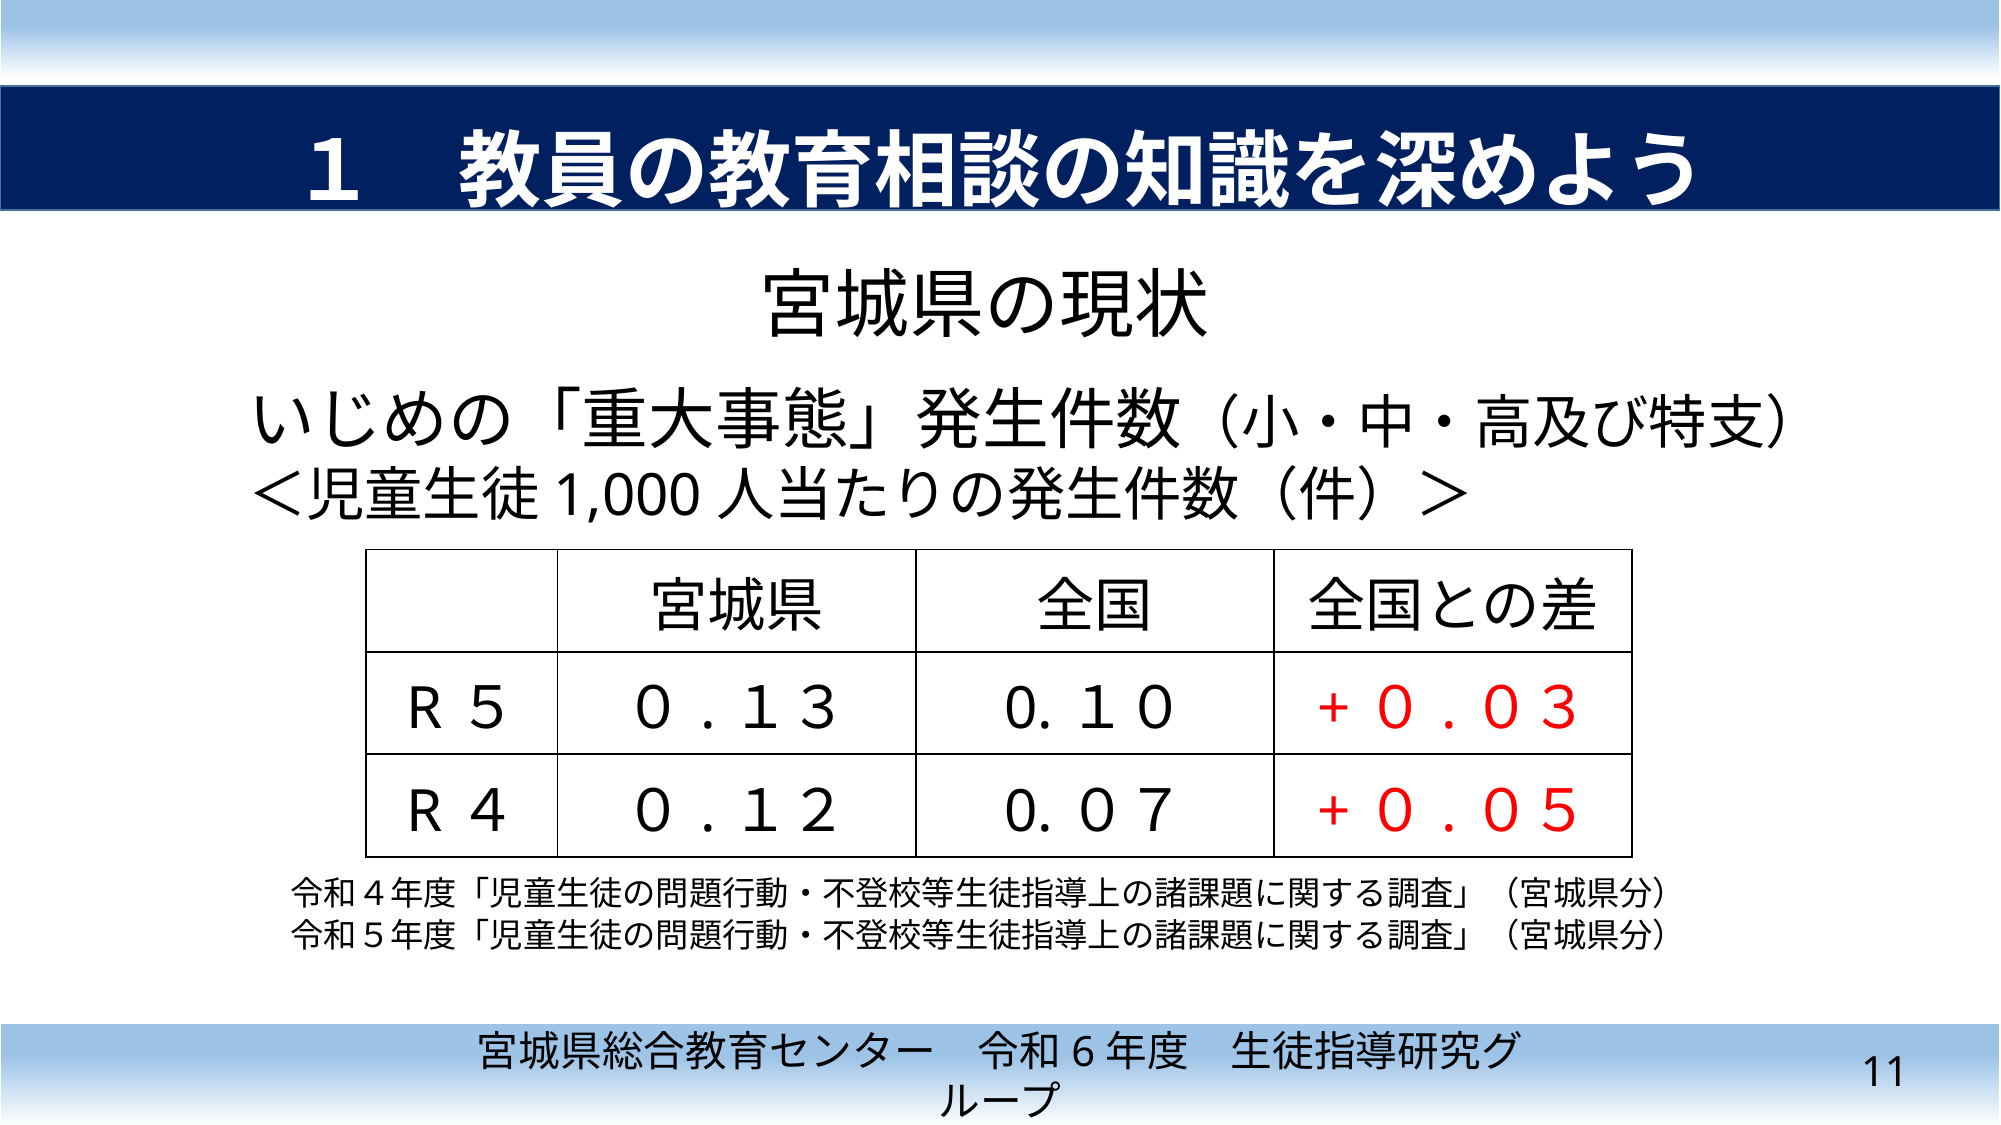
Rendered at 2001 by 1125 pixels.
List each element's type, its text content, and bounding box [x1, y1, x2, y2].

table_header 宮城県 [558, 550, 915, 651]
table_cell ０.１３ [558, 653, 915, 753]
table_cell 0.０７ [917, 755, 1273, 856]
table_cell R５ [367, 653, 557, 753]
table_cell R４ [367, 755, 557, 856]
table_cell +０.０３ [1275, 653, 1631, 753]
text_box [1780, 85, 2000, 211]
text_box 令和５年度「児童生徒の問題行動・不登校等生徒指導上の諸課題に関する調査」（宮城県分） [275, 906, 1737, 962]
text_box １ 教員の教育相談の知識を深めよう [220, 59, 1780, 224]
table_header 全国 [917, 550, 1273, 651]
table_header [367, 550, 557, 651]
table_cell ０.１２ [558, 755, 915, 856]
text_box いじめの「重大事態」発生件数（小・中・高及び特支） ＜児童生徒1,000人当たりの発生件数（件）＞ [222, 369, 1925, 534]
table_header 全国との差 [1275, 550, 1631, 651]
slide_number 10 [1811, 1043, 1925, 1104]
text_box 宮城県の現状 [744, 248, 1256, 354]
text_box [0, 85, 220, 211]
text_box 令和４年度「児童生徒の問題行動・不登校等生徒指導上の諸課題に関する調査」（宮城県分） [275, 865, 1722, 920]
table_cell 0.１０ [917, 653, 1273, 753]
table_cell +０.０５ [1275, 755, 1631, 856]
text_box 宮城県総合教育センター 令和6年度 生徒指導研究グループ [428, 1045, 1572, 1105]
